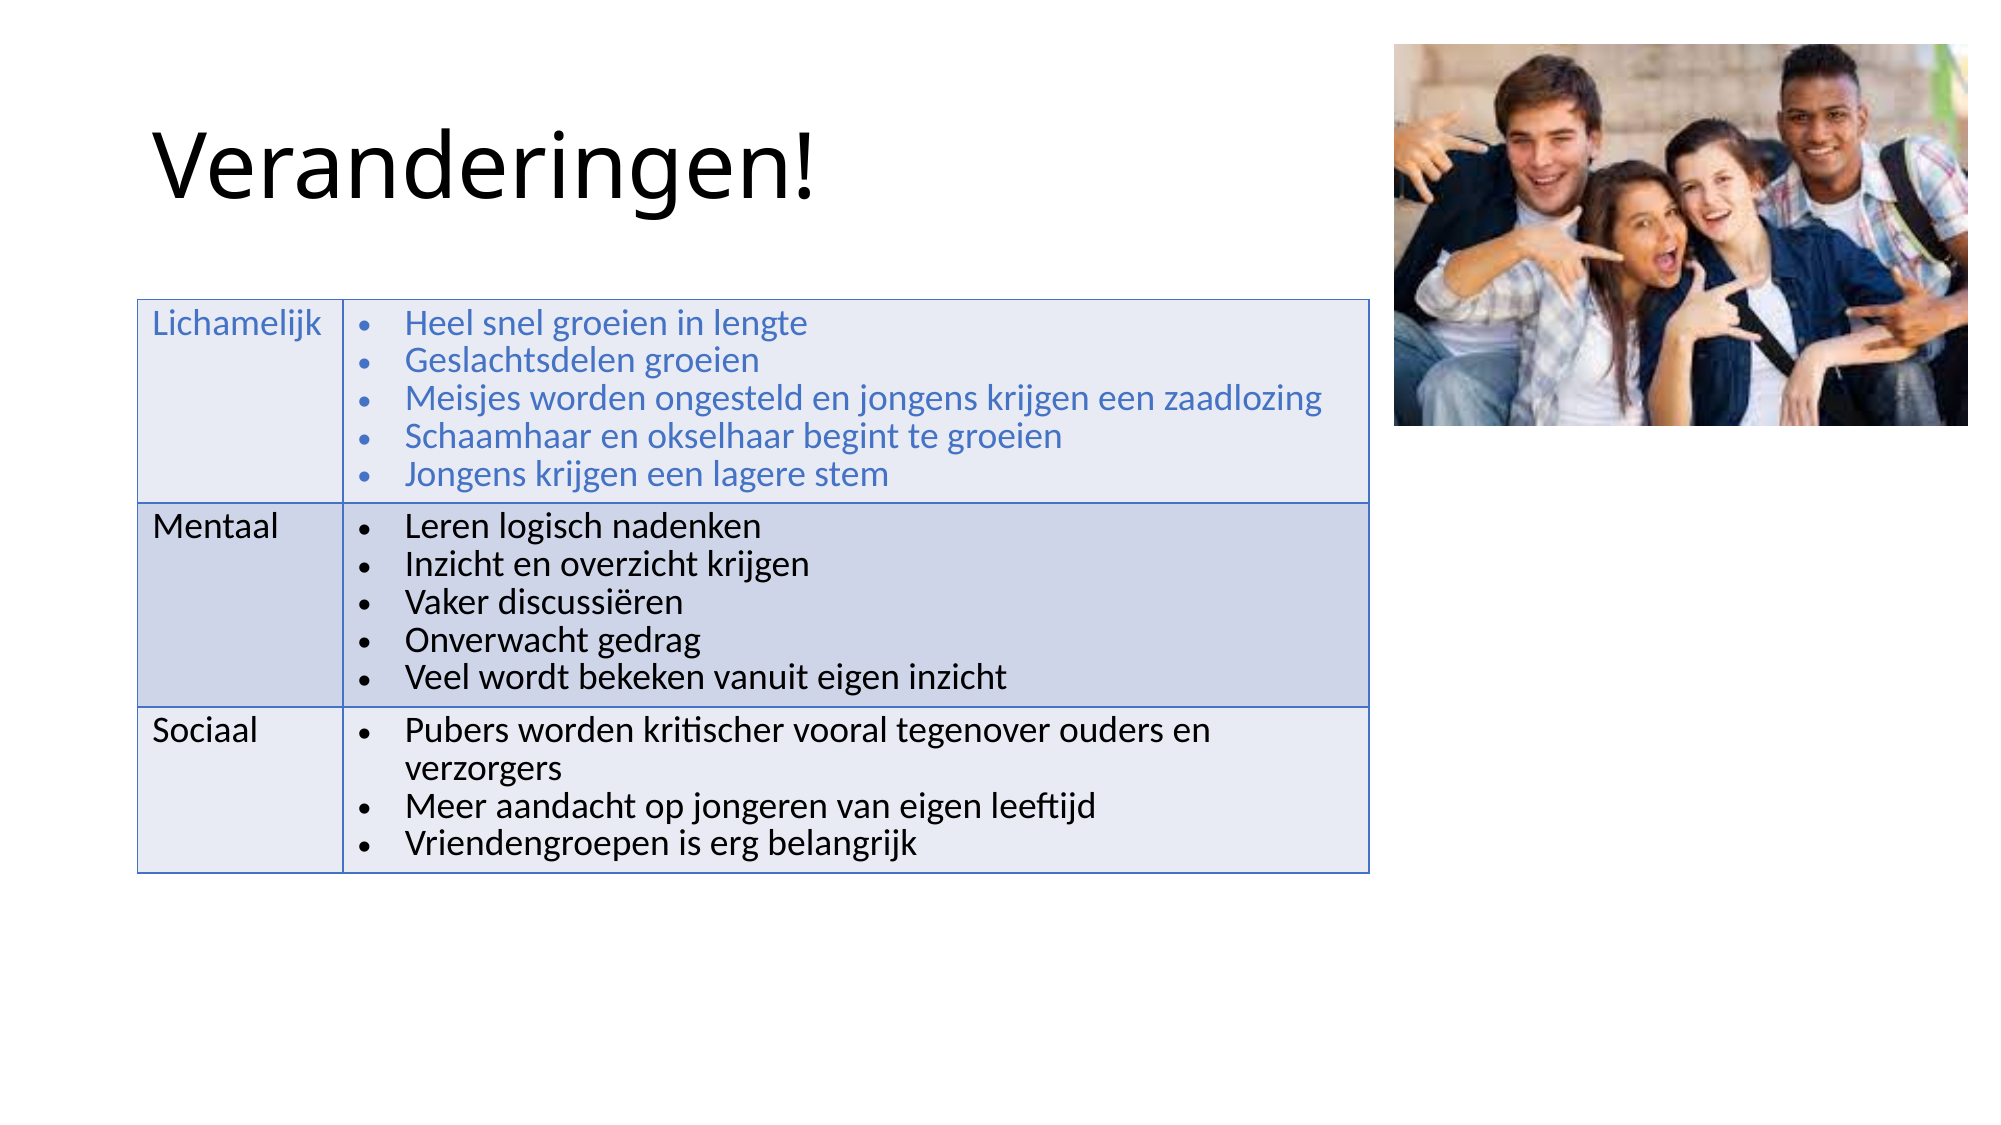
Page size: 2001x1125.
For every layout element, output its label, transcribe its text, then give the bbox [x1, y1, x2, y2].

table_cell Mentaal [138, 504, 342, 706]
title Veranderingen! [137, 59, 1394, 278]
picture [1394, 44, 1968, 426]
table_header Lichamelijk [138, 300, 342, 502]
table_cell Sociaal [138, 708, 342, 872]
table_cell Pubers worden kritischer vooral tegenover ouders en verzorgers Meer aandacht op jongeren van eigen leeftijd Vriendengroepen is erg belangrijk [344, 708, 1368, 872]
table_cell Leren logisch nadenken Inzicht en overzicht krijgen Vaker discussiëren Onverwacht gedrag Veel wordt bekeken vanuit eigen inzicht [344, 504, 1368, 706]
table_header Heel snel groeien in lengte Geslachtsdelen groeien Meisjes worden ongesteld en jongens krijgen een zaadlozing Schaamhaar en okselhaar begint te groeien Jongens krijgen een lagere stem [344, 300, 1368, 502]
